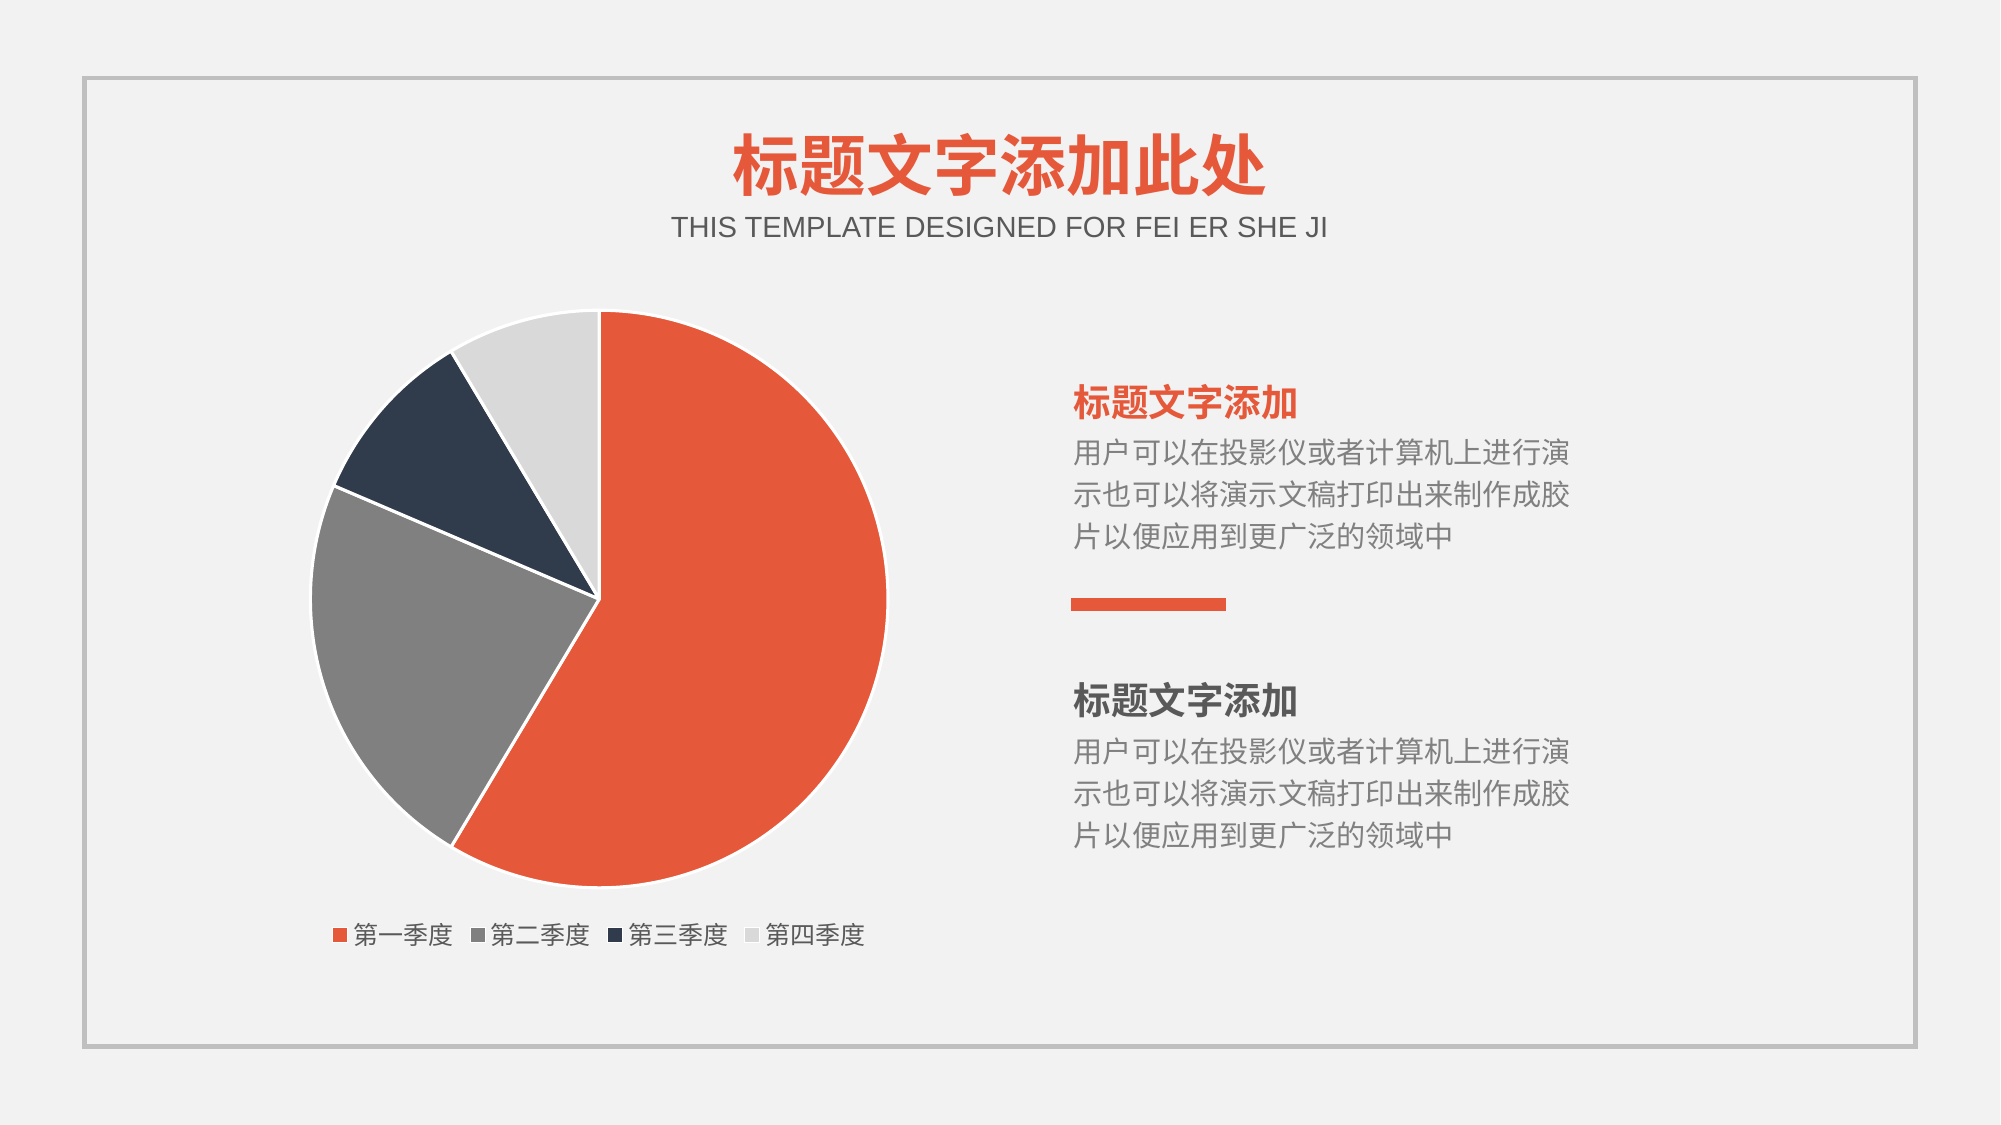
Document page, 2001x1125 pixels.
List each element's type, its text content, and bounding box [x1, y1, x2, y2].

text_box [1058, 660, 1612, 862]
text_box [1058, 362, 1612, 563]
text_box THIS TEMPLATE DESIGNED FOR FEI ER SHE JI [599, 201, 1401, 251]
text_box 标题文字添加此处 [718, 116, 1282, 201]
chart [103, 297, 1096, 959]
